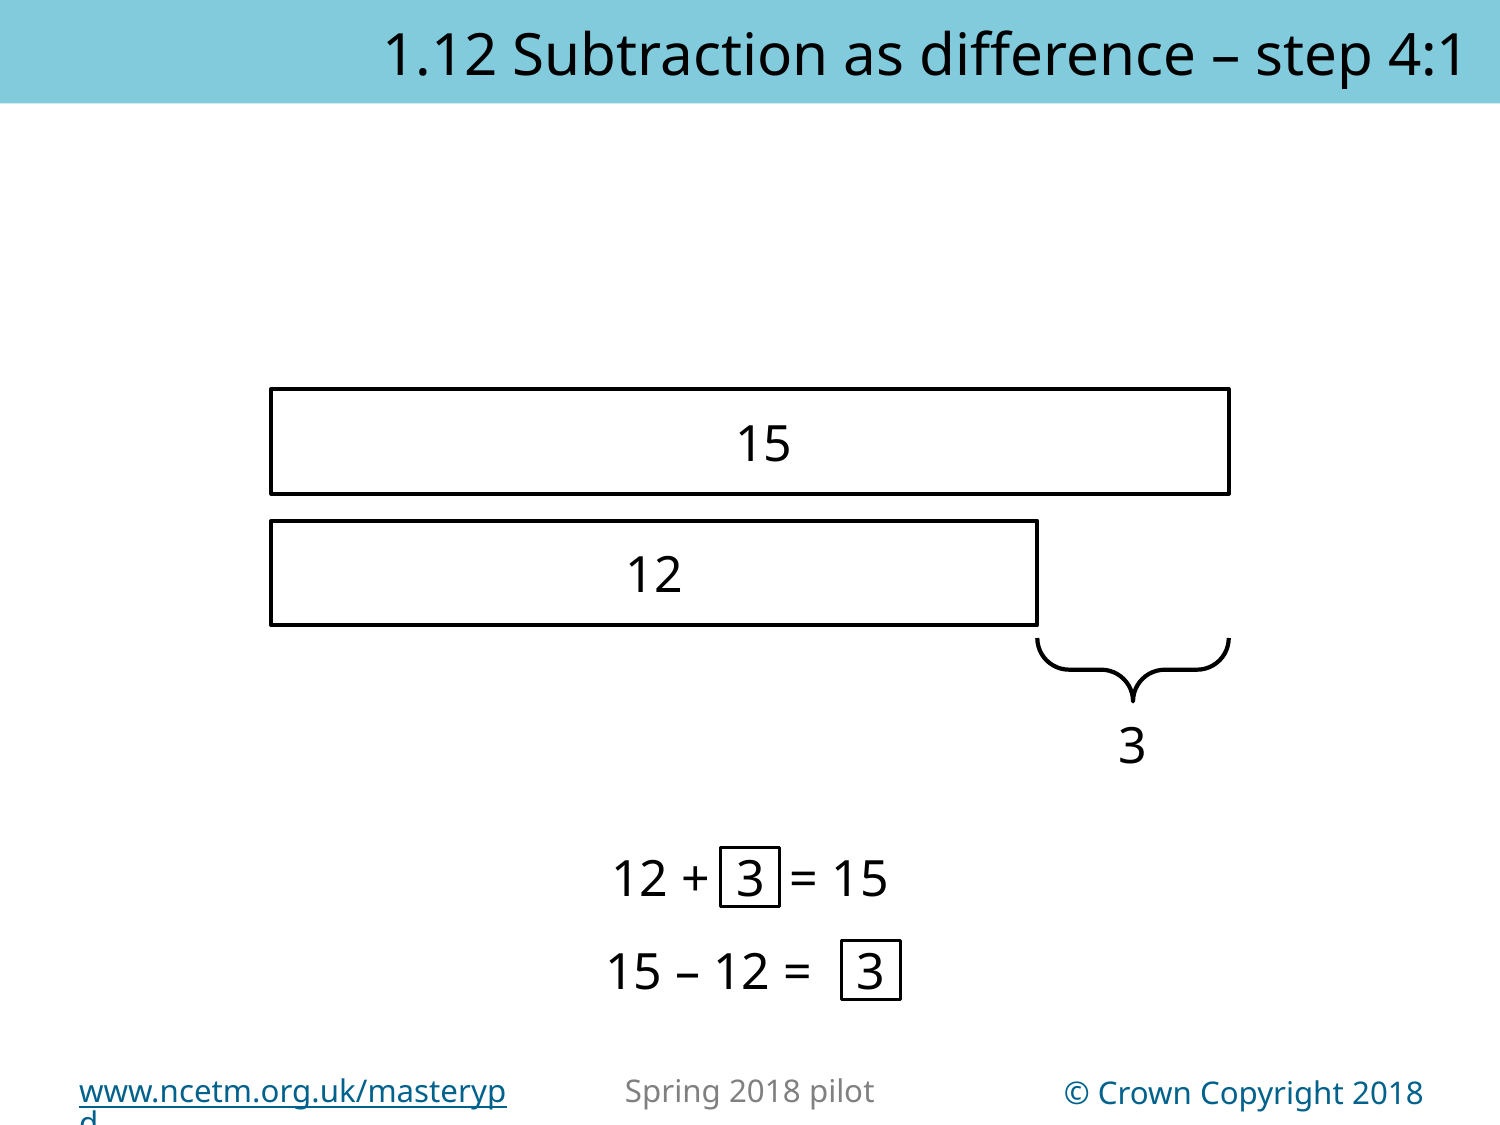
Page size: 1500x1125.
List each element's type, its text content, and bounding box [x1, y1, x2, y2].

text_box 3 [841, 932, 900, 1008]
list 1.12 Subtraction as difference – step 4:1 [0, 0, 1500, 104]
text_box 15 [720, 403, 808, 479]
text_box 3 [1103, 706, 1163, 782]
text_box [271, 389, 1229, 494]
text_box 12 [610, 535, 698, 611]
text_box 12 + 3 = 15 [596, 838, 721, 914]
text_box 3 [721, 838, 780, 914]
text_box [271, 520, 1038, 626]
text_box 15 – 12 = 15 [900, 932, 910, 1008]
text_box [1037, 637, 1229, 702]
text_box 15 – 12 = 15 [590, 932, 841, 1008]
text_box 12 + 3 = 15 [780, 838, 904, 914]
